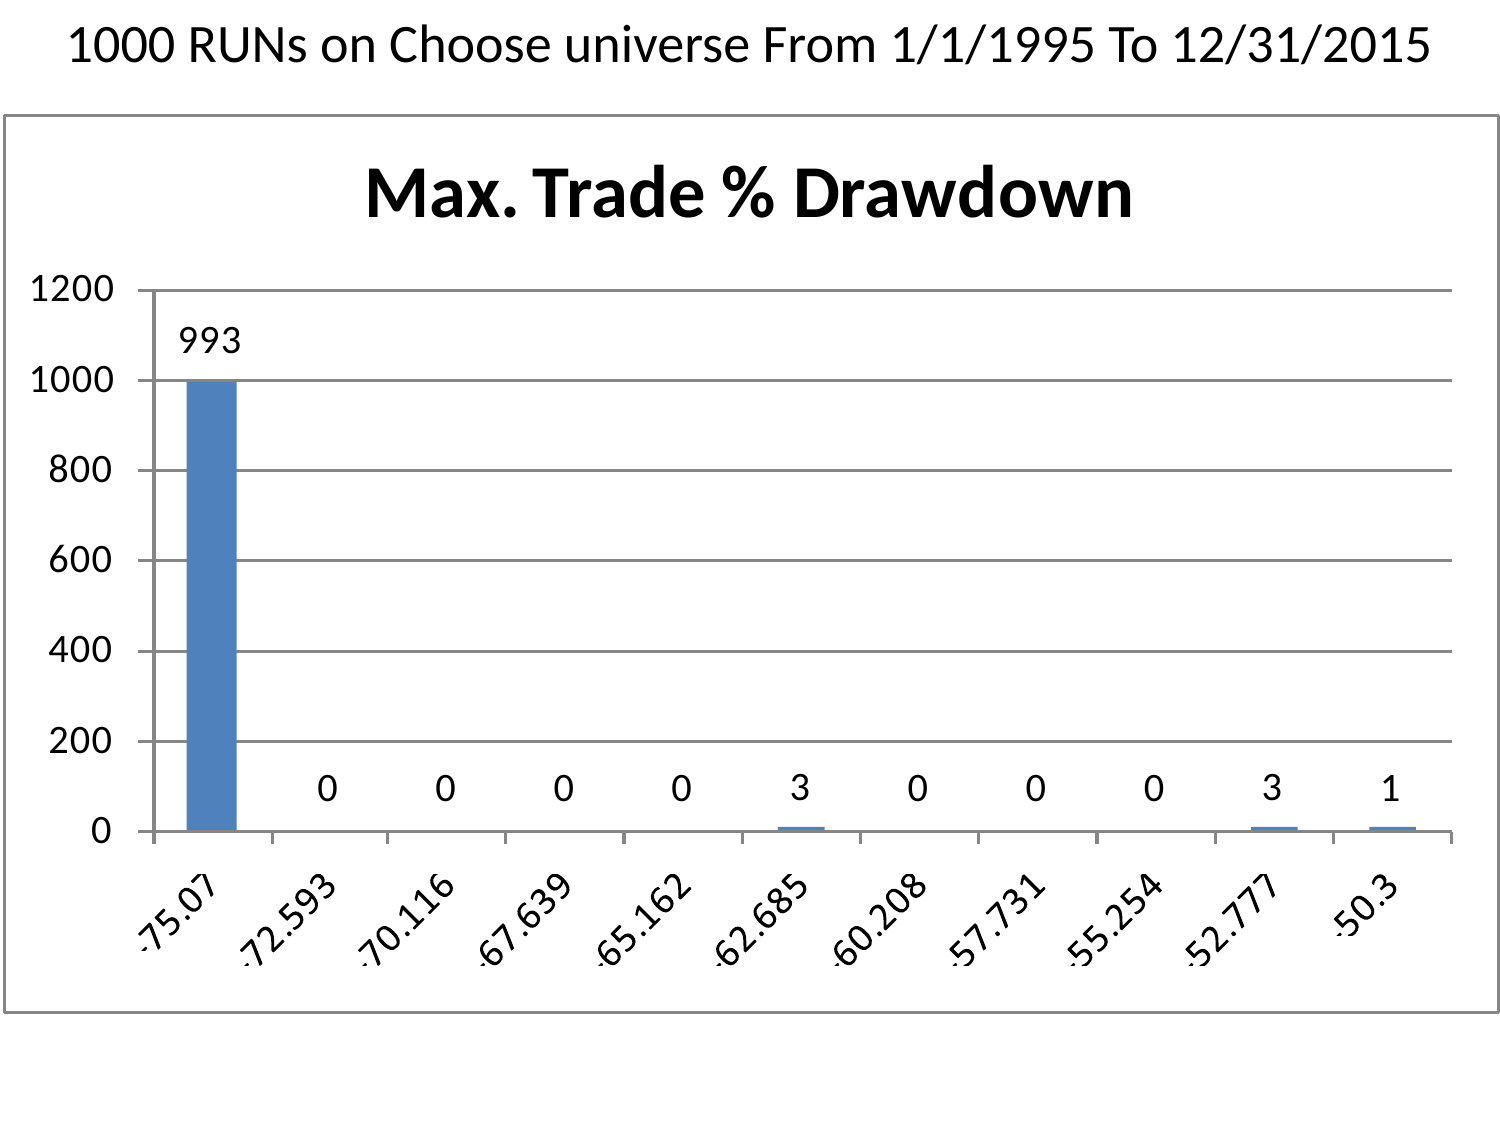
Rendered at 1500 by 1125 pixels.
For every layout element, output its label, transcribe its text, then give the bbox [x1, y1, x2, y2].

picture [0, 110, 1500, 1014]
text_box 1000 RUNs on Choose universe From 1/1/1995 To 12/31/2015 [0, 0, 1500, 81]
